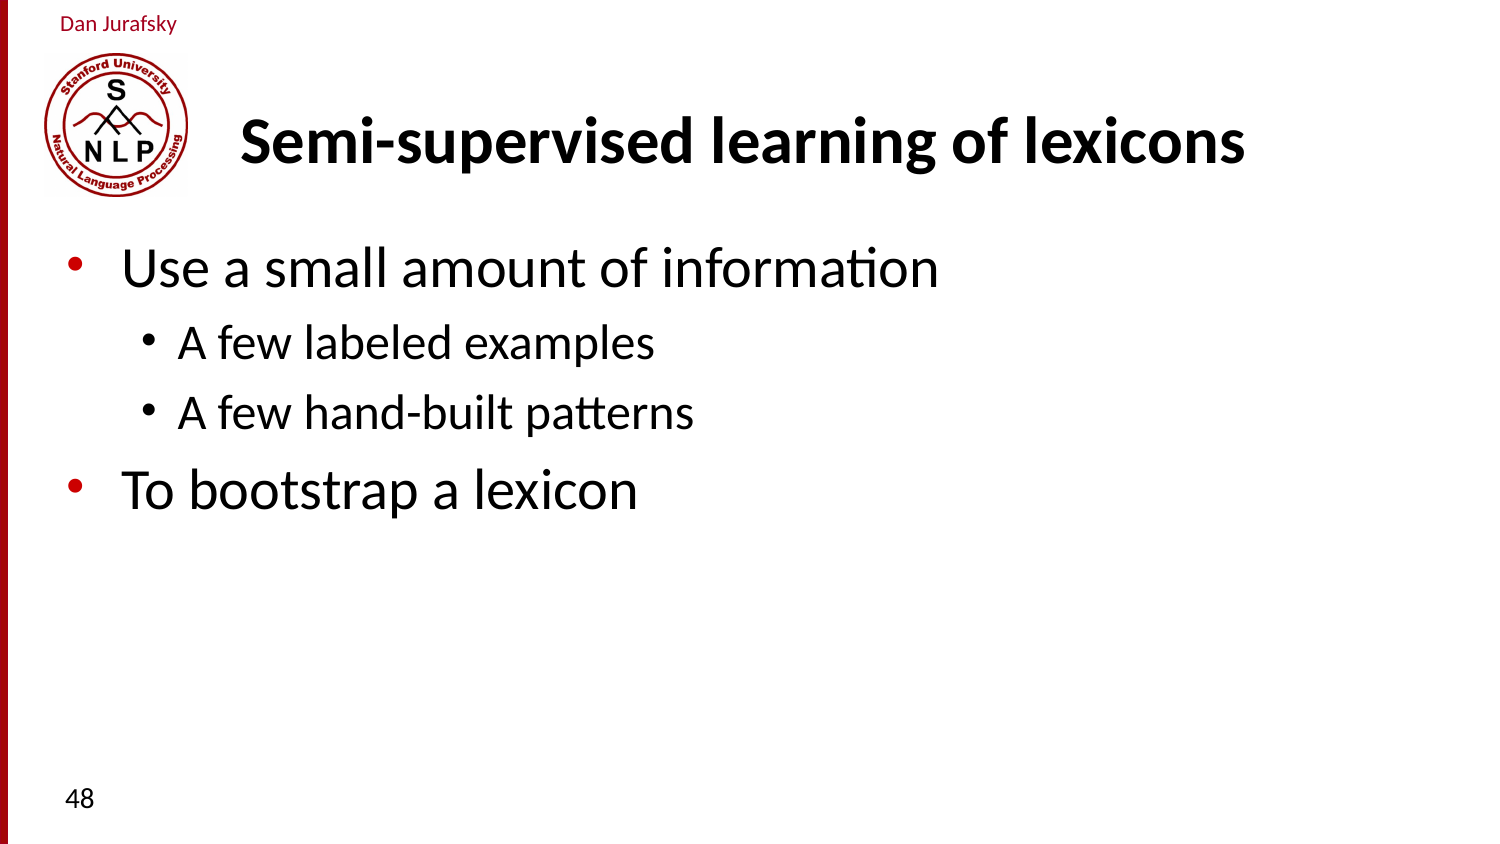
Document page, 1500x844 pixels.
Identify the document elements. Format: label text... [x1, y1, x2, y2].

title Semi-supervised learning of lexicons [225, 62, 1450, 185]
picture [44, 53, 188, 197]
list Use a small amount of information A few labeled examples A few hand-built patterns To bootstrap a lexicon [50, 221, 1450, 769]
slide_number 48 [49, 771, 376, 829]
